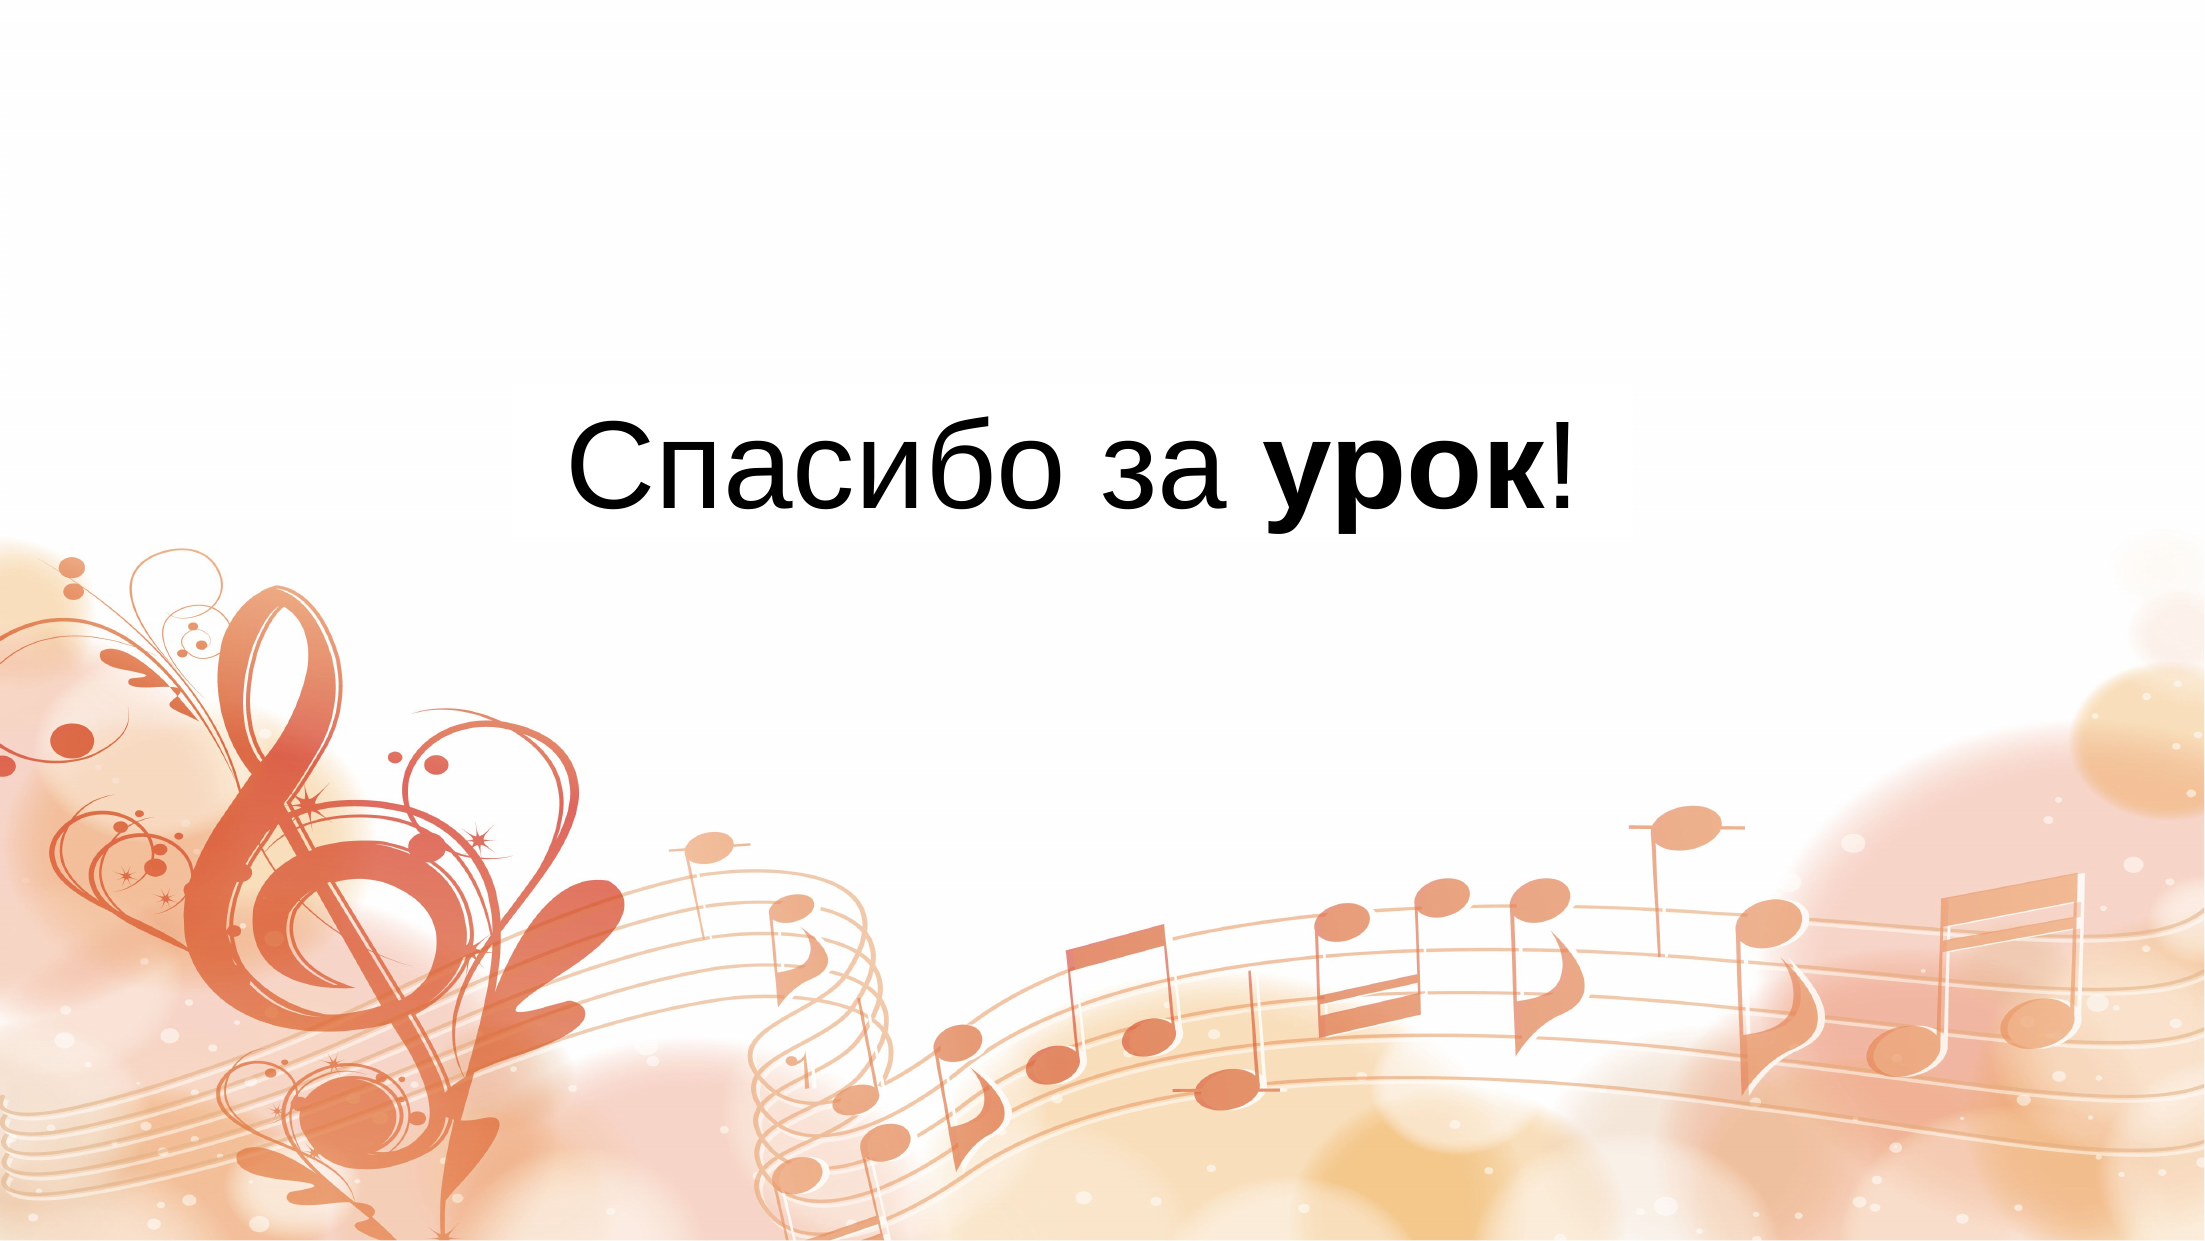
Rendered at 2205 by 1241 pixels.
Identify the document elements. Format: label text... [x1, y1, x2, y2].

list Спасибо за урок! [511, 383, 1634, 539]
picture [0, 0, 2205, 1241]
